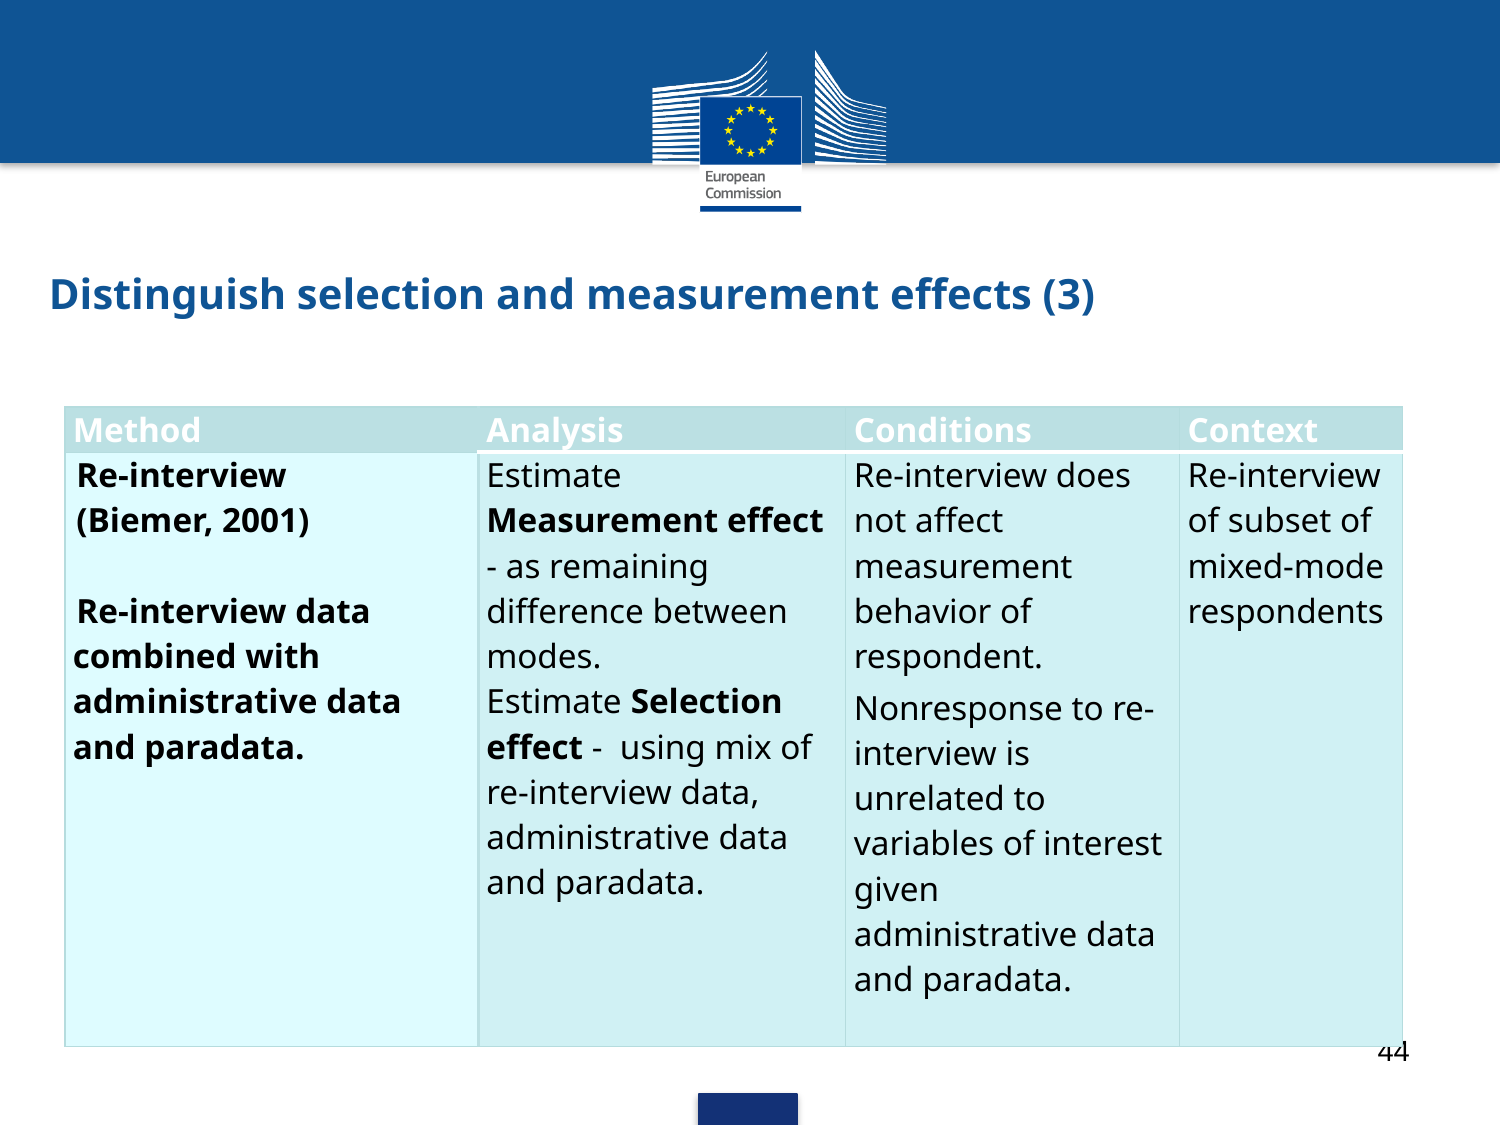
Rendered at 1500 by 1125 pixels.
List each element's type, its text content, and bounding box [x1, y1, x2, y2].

table_cell Estimate Measurement effect - as remaining difference between modes. Estimate Selection effect - using mix of re-interview data, administrative data and paradata. [480, 454, 845, 1046]
table_header Context [1180, 408, 1402, 450]
table_header Conditions [846, 408, 1179, 450]
table_cell Re-interview does not affect measurement behavior of respondent. Nonresponse to re-interview is unrelated to variables of interest given administrative data and paradata. [846, 454, 1179, 1046]
table_header Method [66, 408, 477, 452]
table_cell Re-interview of subset of mixed-mode respondents [1180, 454, 1402, 1046]
title Distinguish selection and measurement effects (3) [33, 215, 1425, 370]
slide_number 44 [1074, 1024, 1426, 1103]
table_header Analysis [480, 408, 845, 450]
table_cell Re-interview (Biemer, 2001) Re-interview data combined with administrative data and paradata. [66, 453, 477, 1046]
